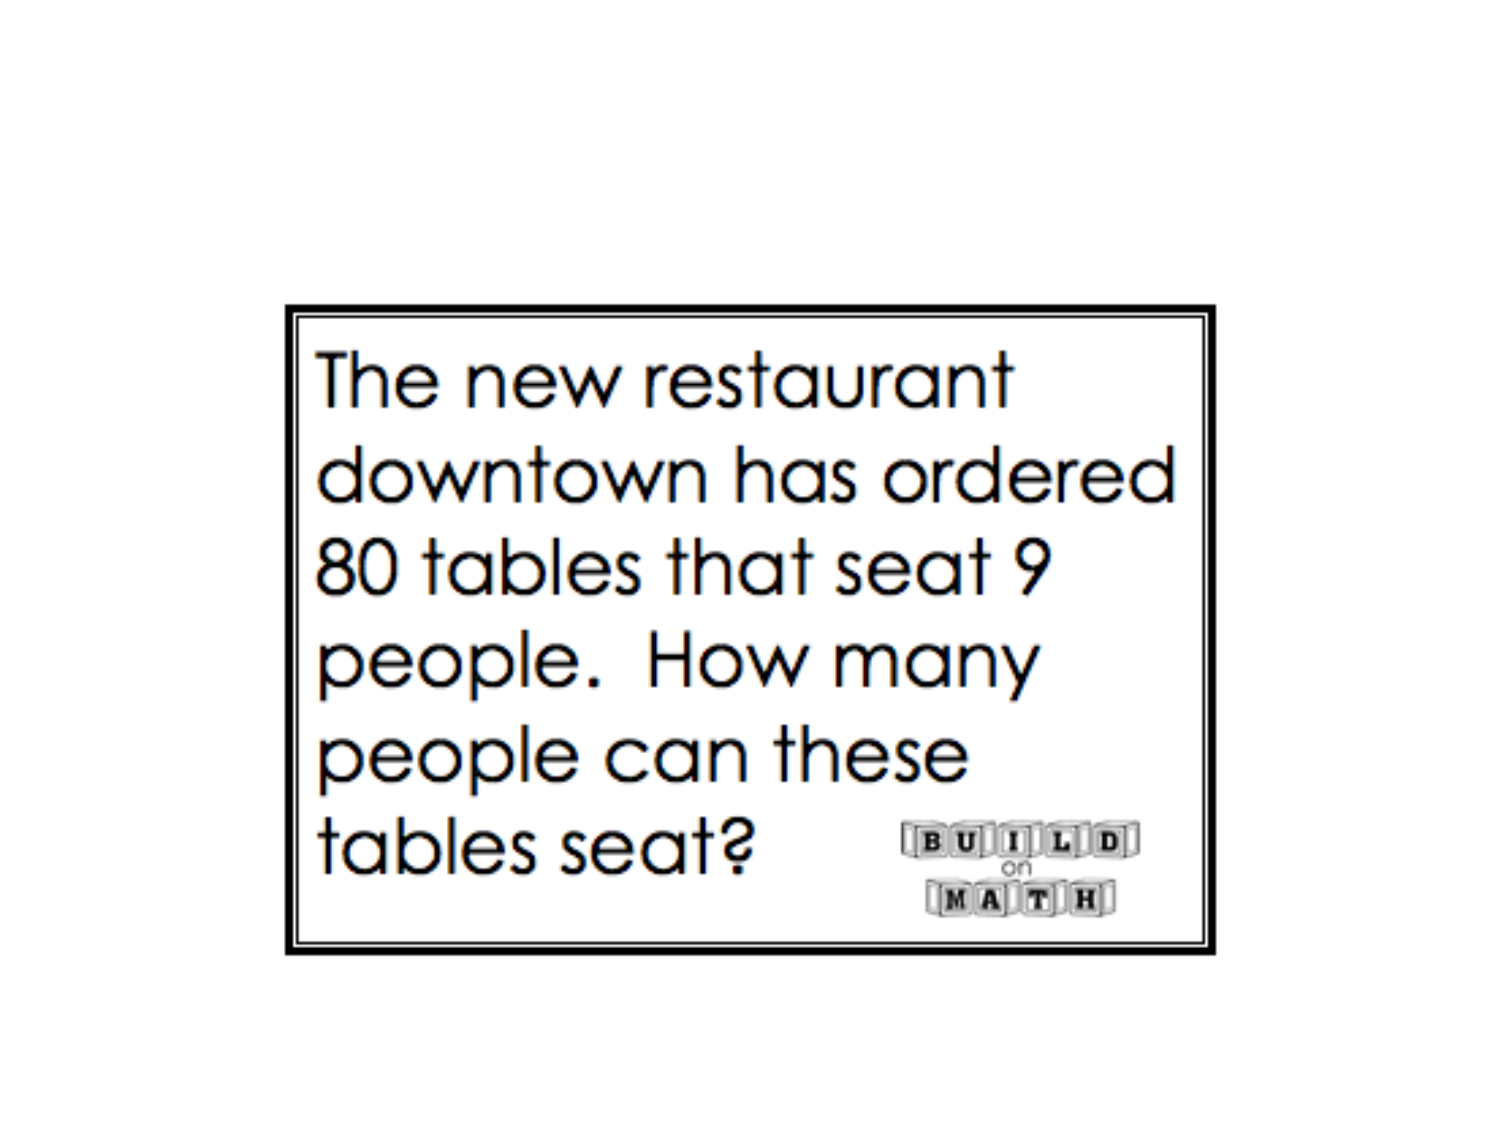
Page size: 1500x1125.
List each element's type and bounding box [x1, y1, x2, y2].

list [74, 262, 1426, 1006]
